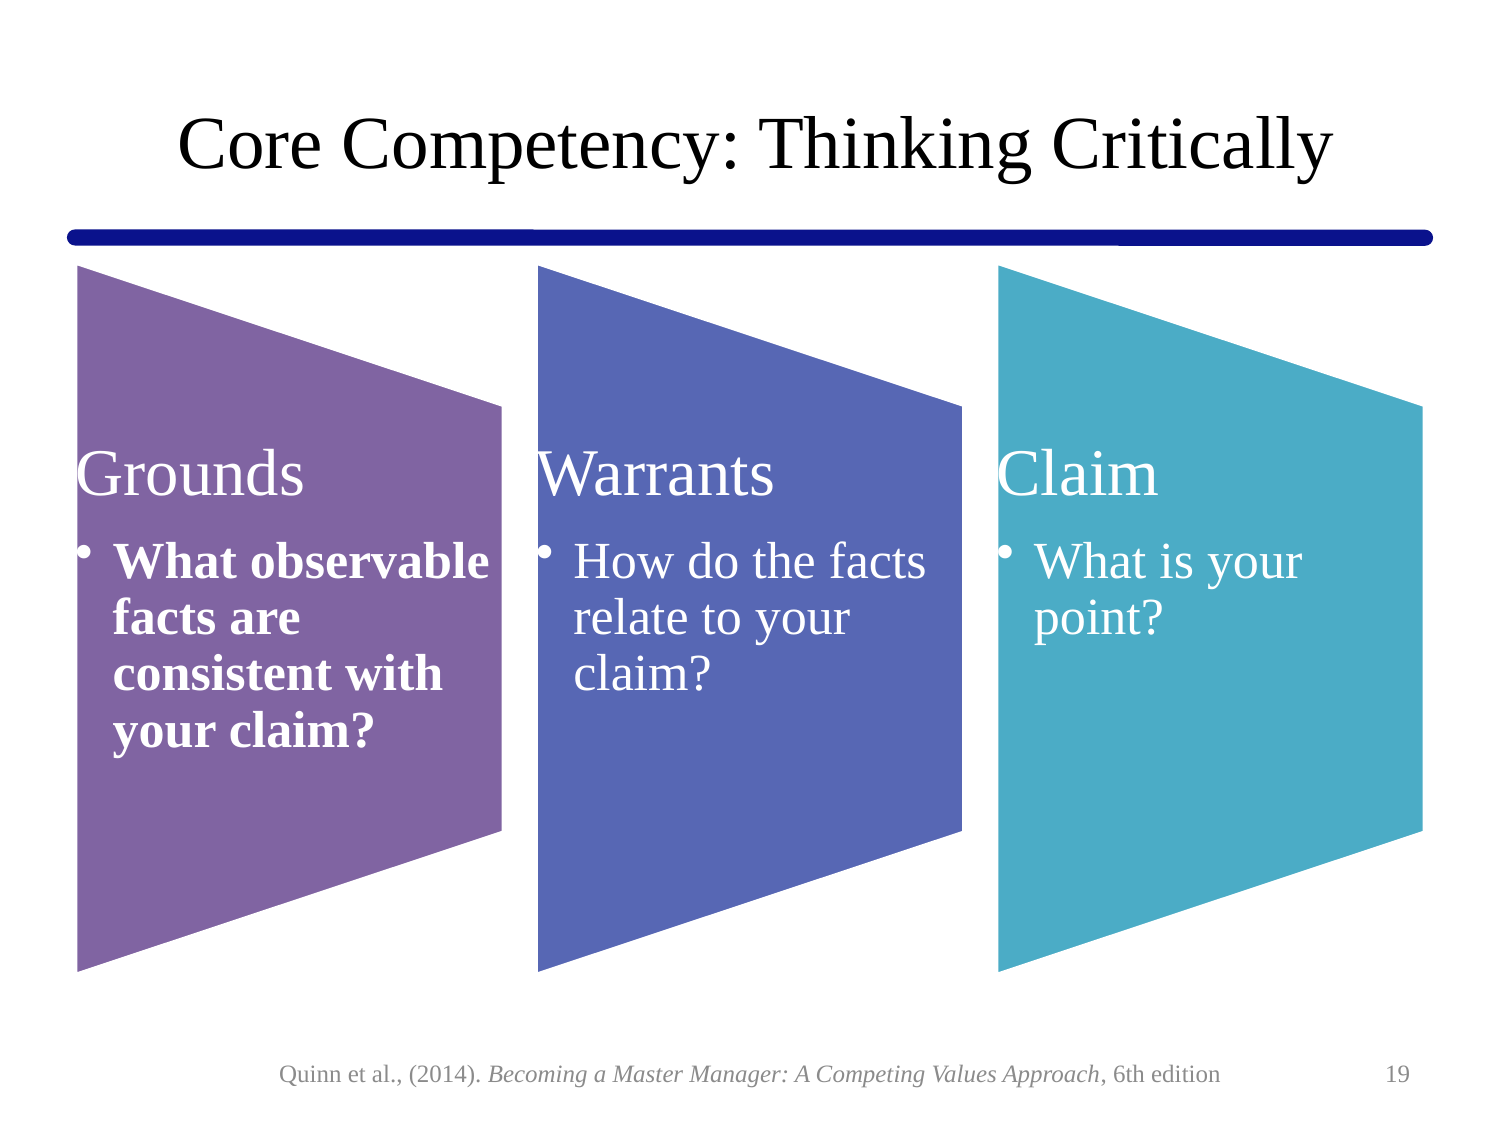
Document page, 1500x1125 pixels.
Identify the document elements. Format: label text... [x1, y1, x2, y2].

footer Quinn et al., (2014). Becoming a Master Manager: A Competing Values Approach, 6th edition [150, 1042, 1350, 1103]
title Core Competency: Thinking Critically [50, 45, 1463, 233]
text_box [74, 262, 1426, 976]
slide_number 19 [1350, 1042, 1425, 1103]
